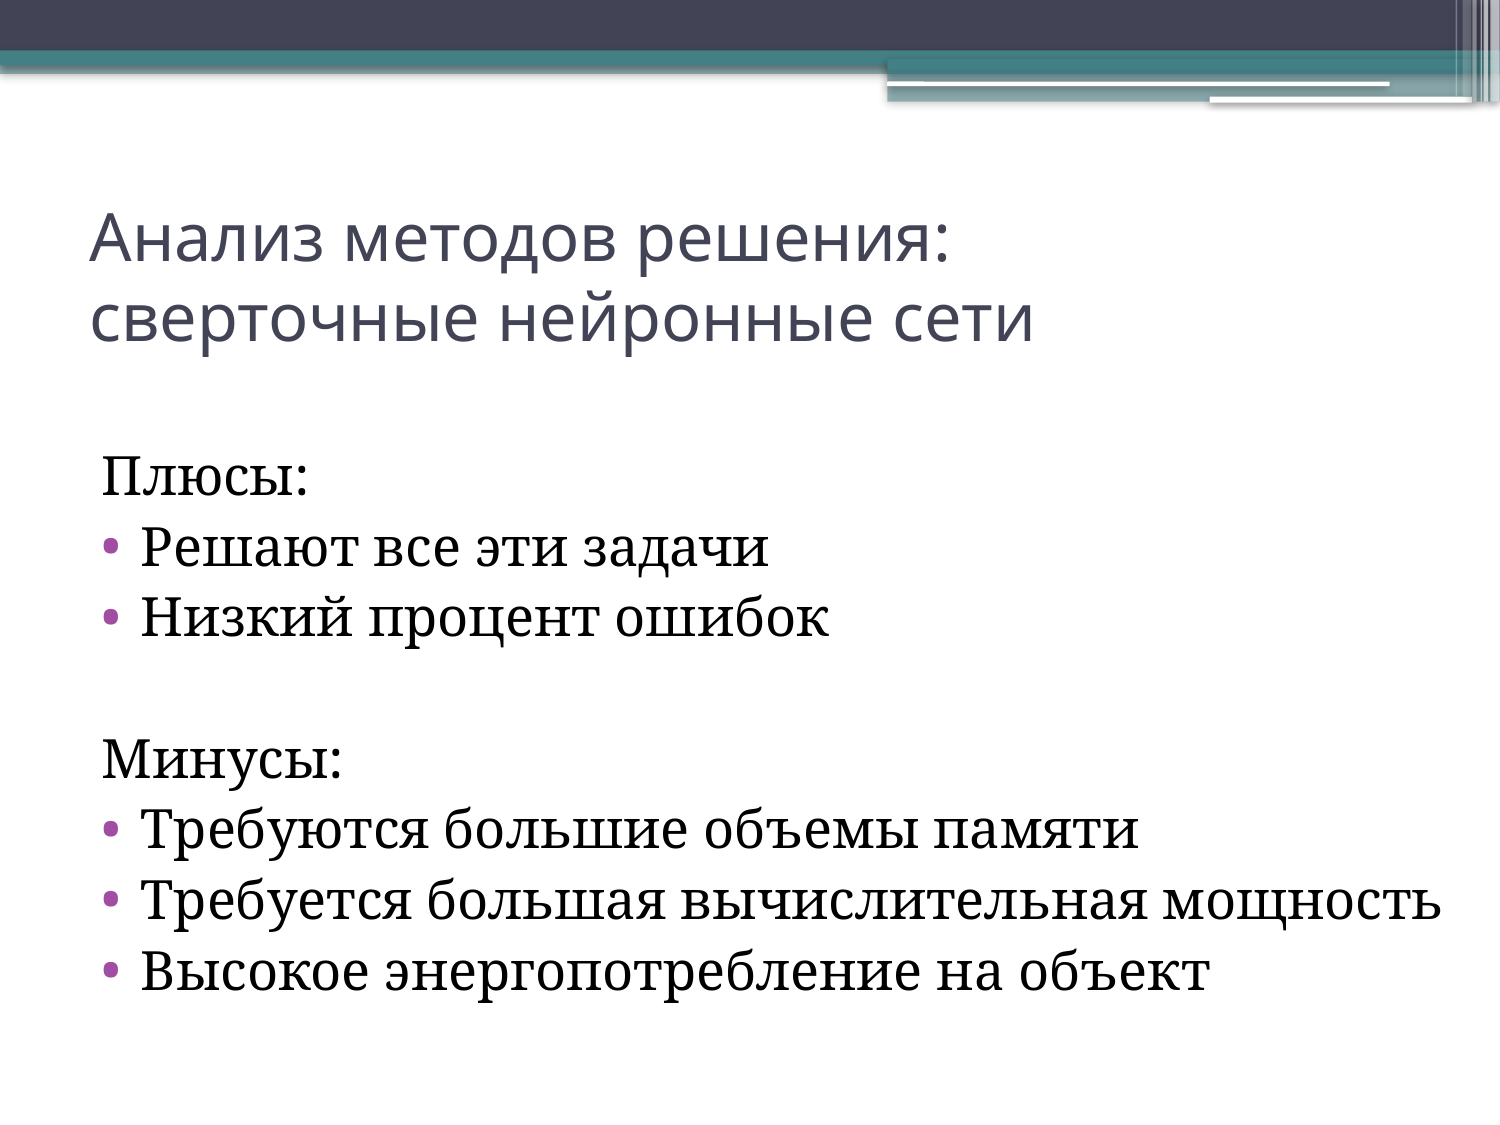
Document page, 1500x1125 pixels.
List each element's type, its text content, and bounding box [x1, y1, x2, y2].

list Плюсы: Решают все эти задачи Низкий процент ошибок Минусы: Требуются большие объемы памяти Требуется большая вычислительная мощность Высокое энергопотребление на объект [70, 363, 1477, 1020]
title Анализ методов решения: сверточные нейронные сети [75, 187, 1425, 363]
